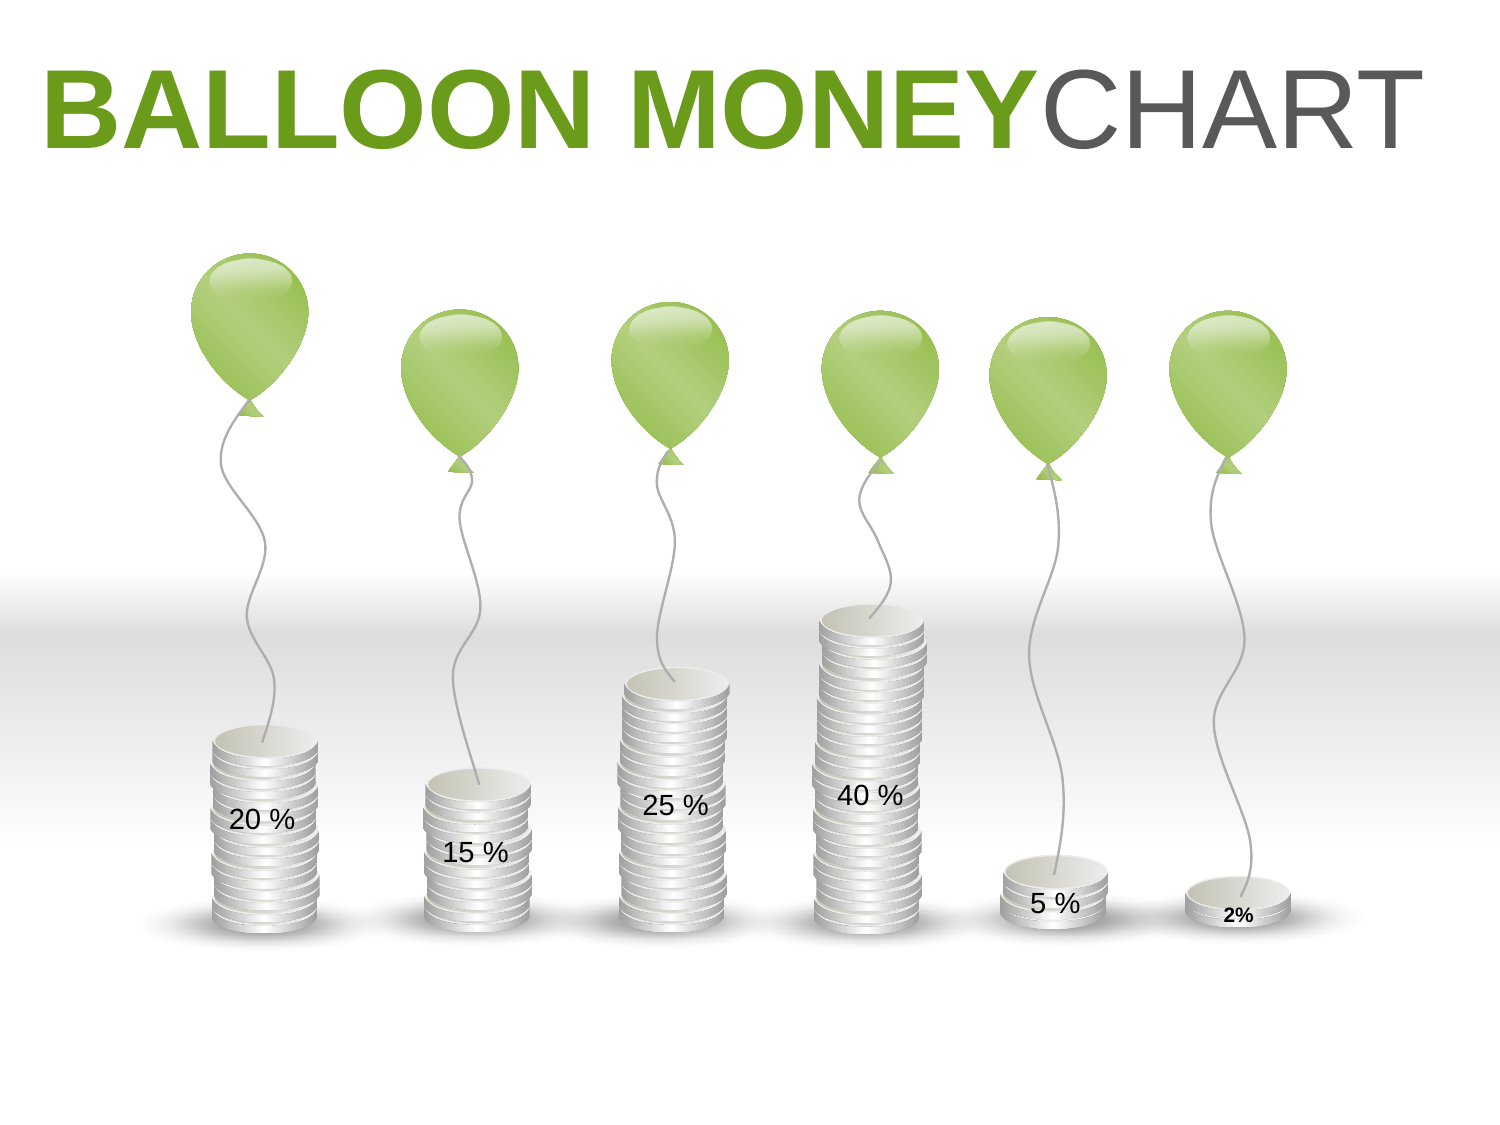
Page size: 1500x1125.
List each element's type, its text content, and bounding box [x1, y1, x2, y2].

text_box [1210, 483, 1230, 572]
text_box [211, 921, 318, 926]
text_box [1239, 857, 1252, 874]
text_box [999, 916, 1107, 923]
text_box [818, 654, 925, 659]
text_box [400, 309, 519, 473]
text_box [210, 831, 317, 836]
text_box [212, 808, 319, 814]
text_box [611, 301, 730, 465]
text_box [212, 724, 319, 769]
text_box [212, 775, 319, 780]
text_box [213, 909, 320, 914]
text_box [619, 818, 726, 823]
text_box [211, 887, 318, 892]
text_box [190, 253, 309, 417]
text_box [617, 828, 724, 835]
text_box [621, 741, 728, 746]
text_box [620, 864, 727, 868]
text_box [816, 719, 923, 726]
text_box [210, 842, 317, 847]
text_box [425, 767, 532, 813]
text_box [422, 827, 529, 835]
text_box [426, 896, 533, 902]
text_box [426, 908, 533, 913]
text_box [818, 603, 925, 649]
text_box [816, 899, 922, 904]
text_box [425, 818, 532, 823]
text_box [617, 797, 724, 802]
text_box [815, 853, 922, 860]
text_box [211, 876, 318, 881]
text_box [814, 808, 921, 814]
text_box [811, 800, 919, 804]
text_box BALLOON MONEYCHART [25, 28, 1500, 179]
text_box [619, 806, 726, 813]
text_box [423, 931, 530, 936]
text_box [1169, 310, 1287, 474]
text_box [621, 731, 728, 735]
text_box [814, 776, 921, 781]
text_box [989, 316, 1107, 481]
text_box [618, 887, 725, 891]
text_box [220, 424, 266, 572]
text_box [213, 898, 320, 903]
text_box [813, 876, 920, 882]
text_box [213, 850, 320, 859]
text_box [1002, 855, 1109, 900]
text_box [814, 763, 921, 770]
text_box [621, 719, 728, 724]
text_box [1184, 876, 1292, 921]
text_box [656, 472, 675, 572]
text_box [621, 752, 728, 756]
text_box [1002, 906, 1109, 911]
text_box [821, 662, 928, 670]
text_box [821, 310, 940, 474]
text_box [619, 762, 726, 768]
text_box [459, 481, 474, 572]
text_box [623, 667, 730, 712]
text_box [812, 831, 919, 837]
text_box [423, 874, 530, 880]
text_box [821, 676, 928, 681]
picture [131, 889, 1369, 952]
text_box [211, 933, 318, 937]
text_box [618, 918, 725, 925]
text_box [818, 686, 925, 693]
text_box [813, 933, 920, 937]
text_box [812, 843, 919, 848]
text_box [814, 820, 921, 825]
text_box [859, 483, 891, 572]
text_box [0, 573, 1500, 850]
text_box [1047, 490, 1059, 572]
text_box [423, 917, 530, 925]
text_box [426, 864, 533, 868]
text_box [815, 865, 922, 870]
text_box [621, 894, 728, 902]
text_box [426, 848, 533, 858]
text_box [813, 922, 920, 927]
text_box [621, 908, 728, 913]
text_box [618, 875, 725, 880]
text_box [209, 799, 316, 803]
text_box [209, 784, 316, 792]
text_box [620, 852, 727, 858]
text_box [617, 786, 724, 791]
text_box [811, 787, 919, 793]
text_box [618, 931, 725, 936]
